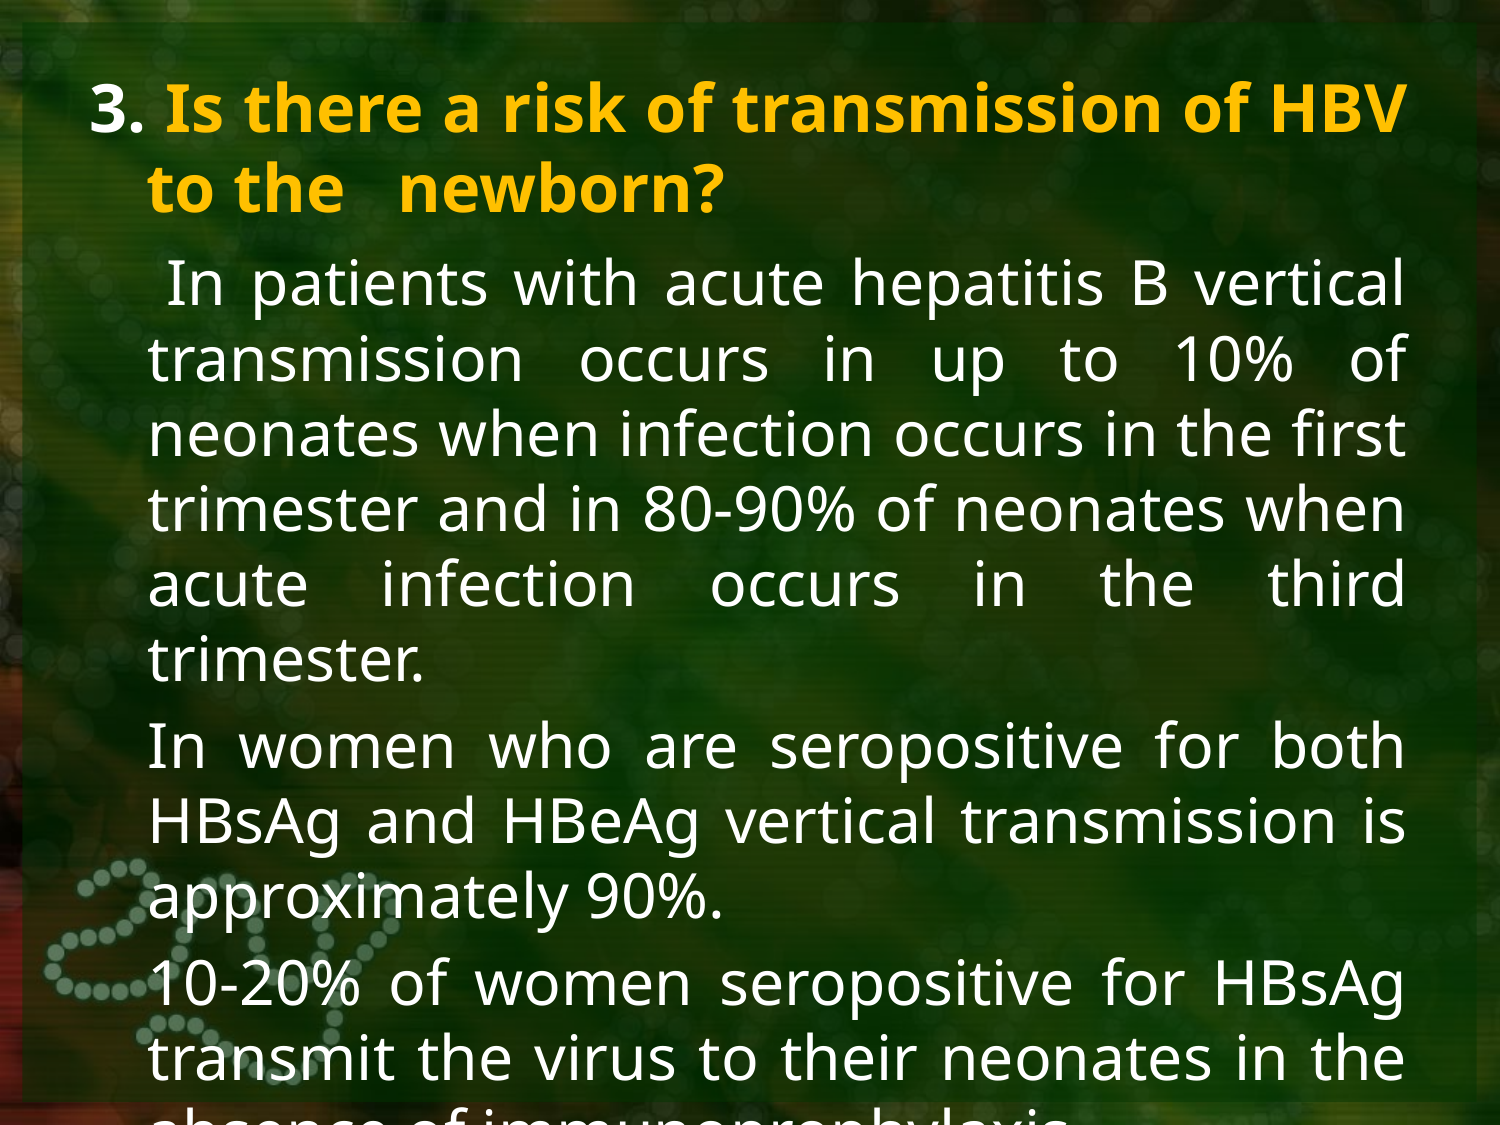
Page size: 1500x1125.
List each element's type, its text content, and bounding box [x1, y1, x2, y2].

picture [0, 0, 1500, 1125]
list 3. Is there a risk of transmission of HBV to the newborn? In patients with acute hepatitis B vertical transmission occurs in up to 10% of neonates when infection occurs in the first trimester and in 80-90% of neonates when acute infection occurs in the third trimester. In women who are seropositive for both HBsAg and HBeAg vertical transmission is approximately 90%. 10-20% of women seropositive for HBsAg transmit the virus to their neonates in the absence of immunoprophylaxis. [74, 57, 1425, 1006]
